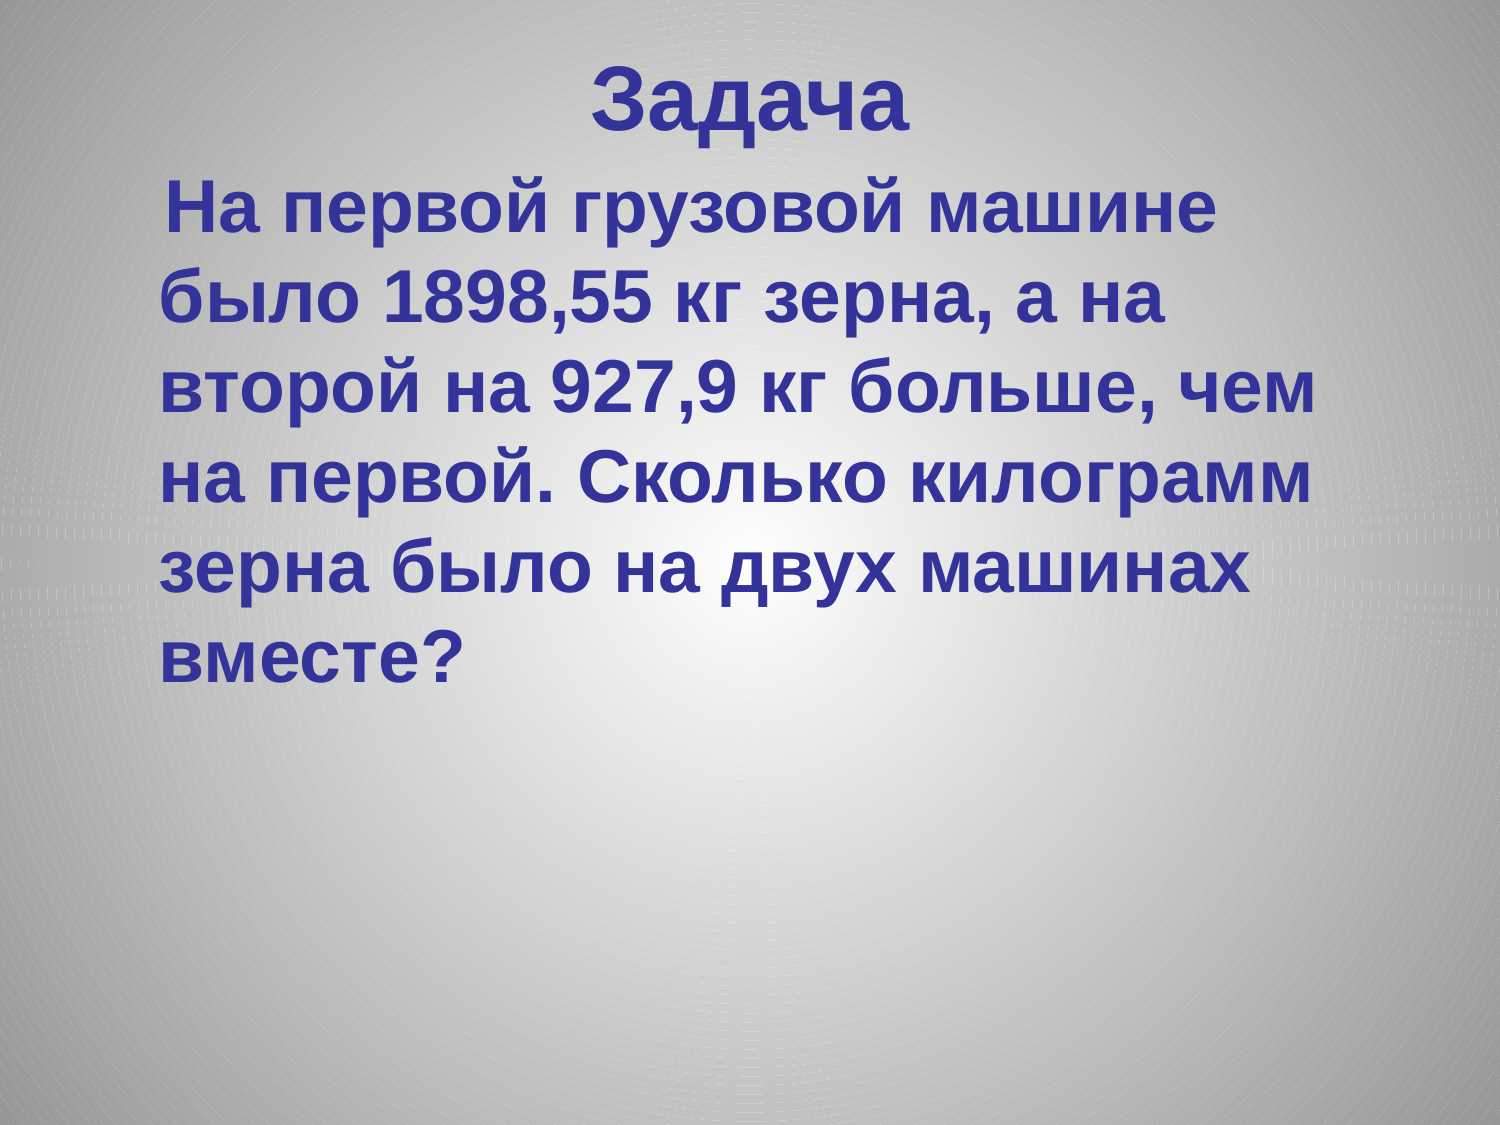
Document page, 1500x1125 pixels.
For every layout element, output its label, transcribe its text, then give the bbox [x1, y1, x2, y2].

list На первой грузовой машине было 1898,55 кг зерна, а на второй на 927,9 кг больше, чем на первой. Сколько килограмм зерна было на двух машинах вместе? [87, 149, 1426, 663]
title Задача [74, 0, 1426, 188]
